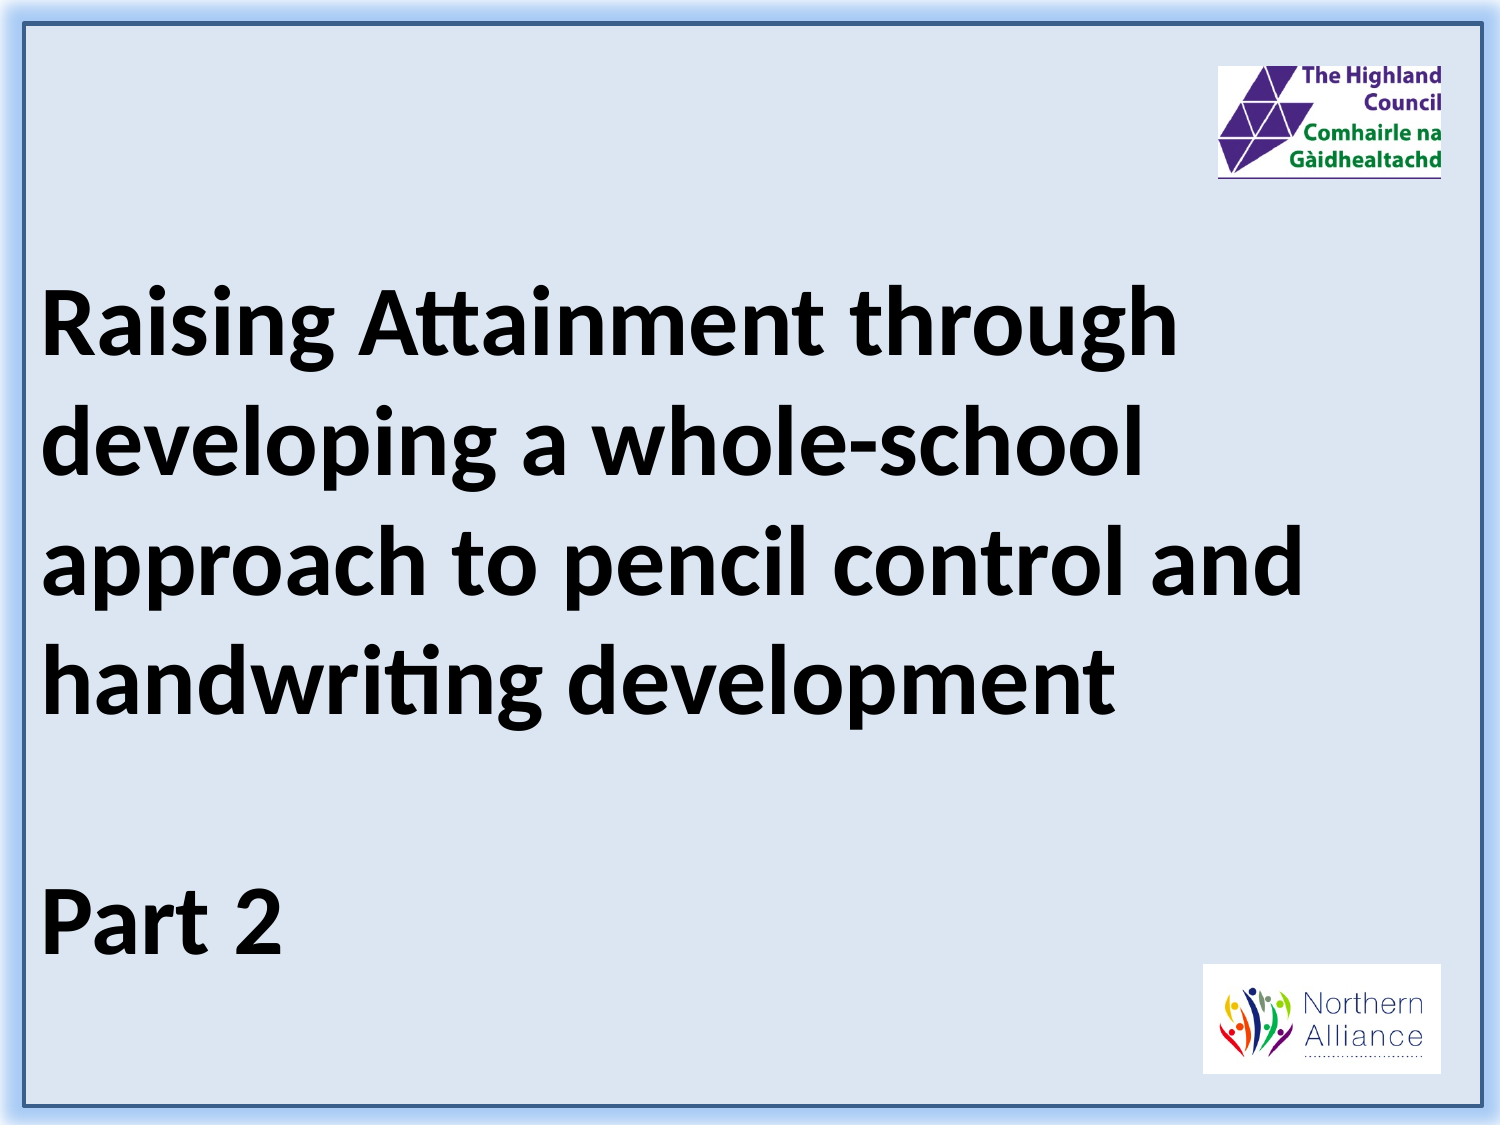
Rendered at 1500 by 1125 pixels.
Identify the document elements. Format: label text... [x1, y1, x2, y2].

title Raising Attainment through developing a whole-school approach to pencil control and handwriting development Part 2 [25, 511, 1472, 1019]
text_box [22, 21, 1484, 1108]
picture [1218, 66, 1441, 179]
picture [1203, 963, 1441, 1075]
